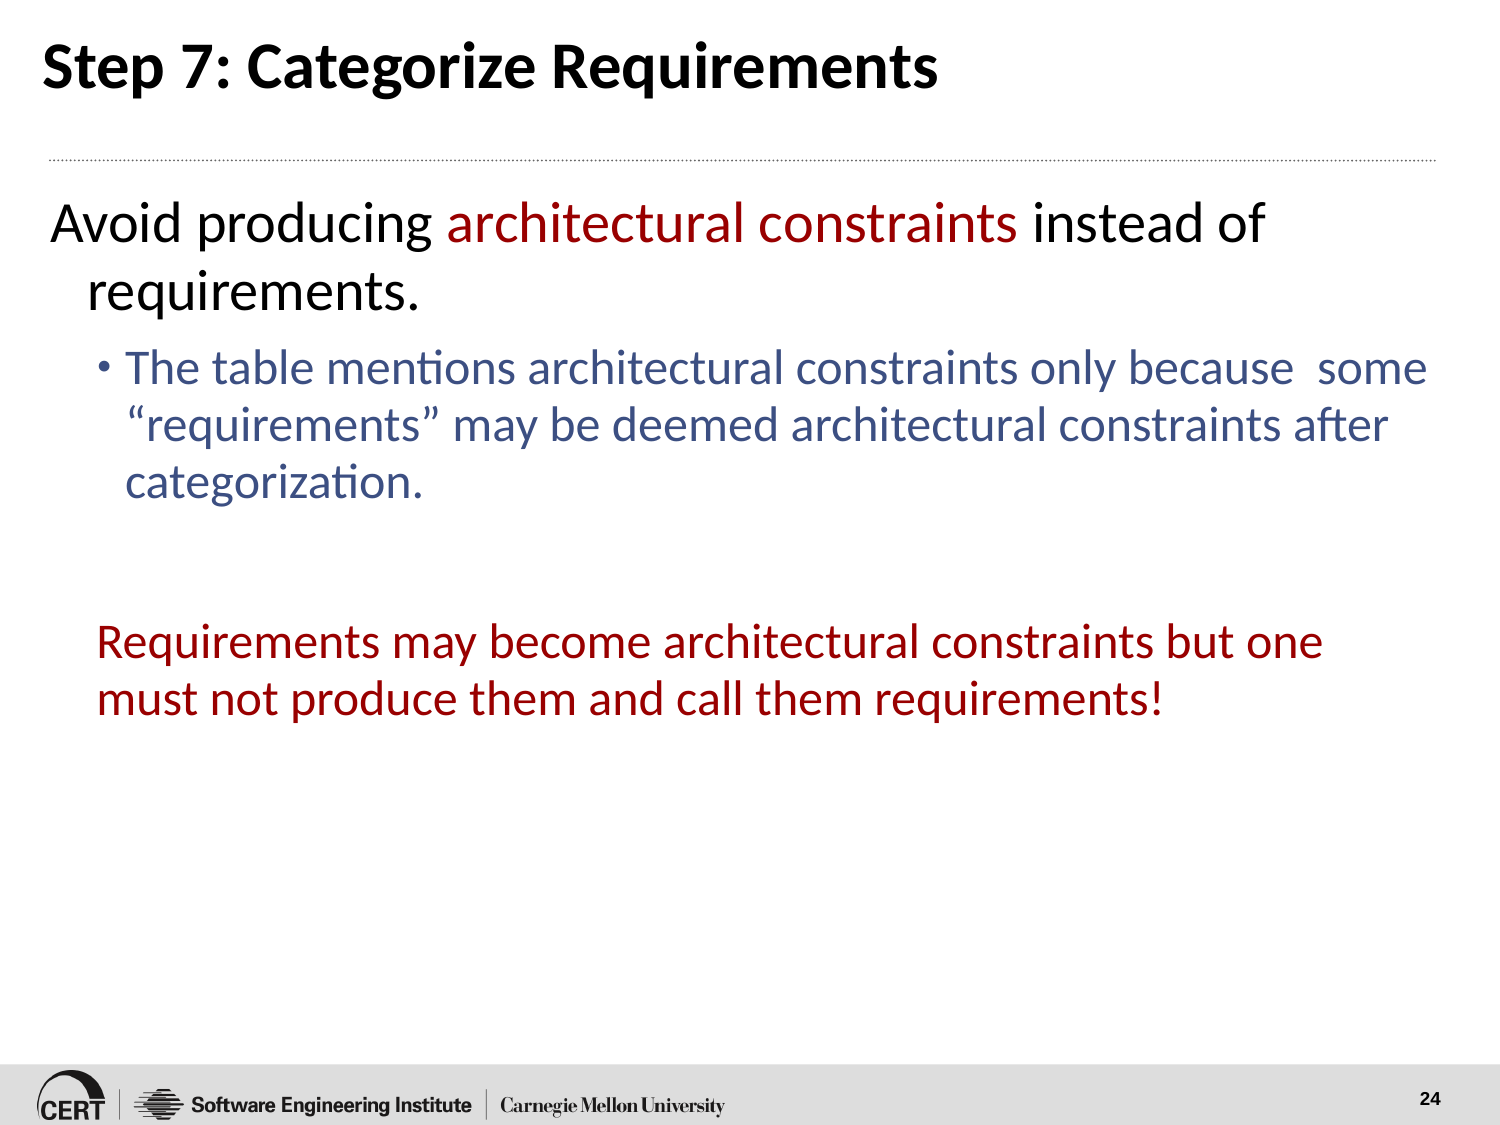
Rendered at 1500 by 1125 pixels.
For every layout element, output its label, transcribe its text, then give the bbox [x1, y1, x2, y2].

title Step 7: Categorize Requirements [42, 37, 1434, 155]
picture [37, 1069, 725, 1122]
list Avoid producing architectural constraints instead of requirements. The table mentions architectural constraints only because some “requirements” may be deemed architectural constraints after categorization. Requirements may become architectural constraints but one must not produce them and call them requirements! [49, 187, 1438, 1001]
